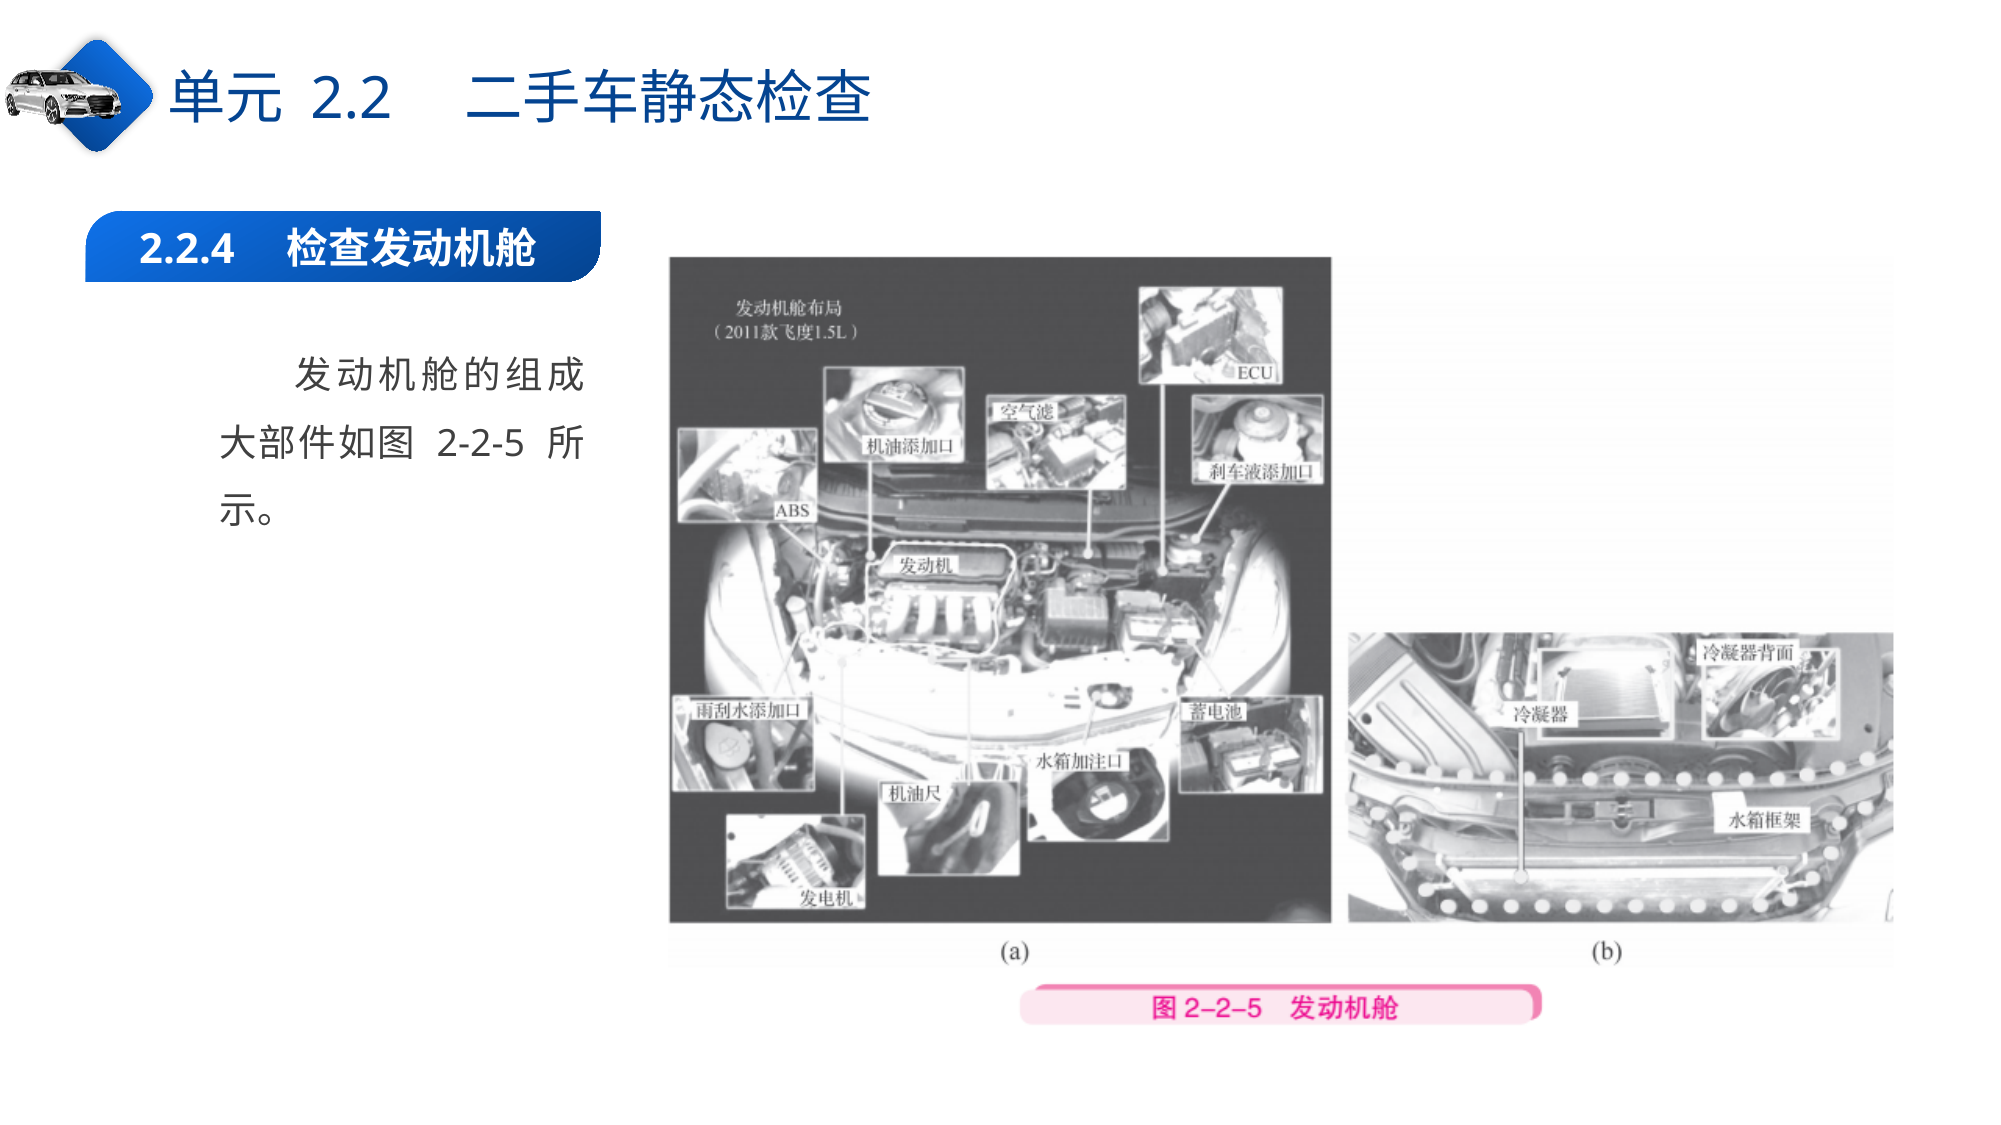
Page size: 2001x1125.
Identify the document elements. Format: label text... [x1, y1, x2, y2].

text_box 发动机舱的组成大部件如图 2-2-5 所示。 [204, 321, 600, 539]
picture [650, 237, 1914, 1033]
text_box 2.2.4 检查发动机舱 [84, 209, 602, 283]
text_box 单元 2.2 二手车静态检查 [152, 52, 888, 138]
picture [0, 31, 125, 157]
